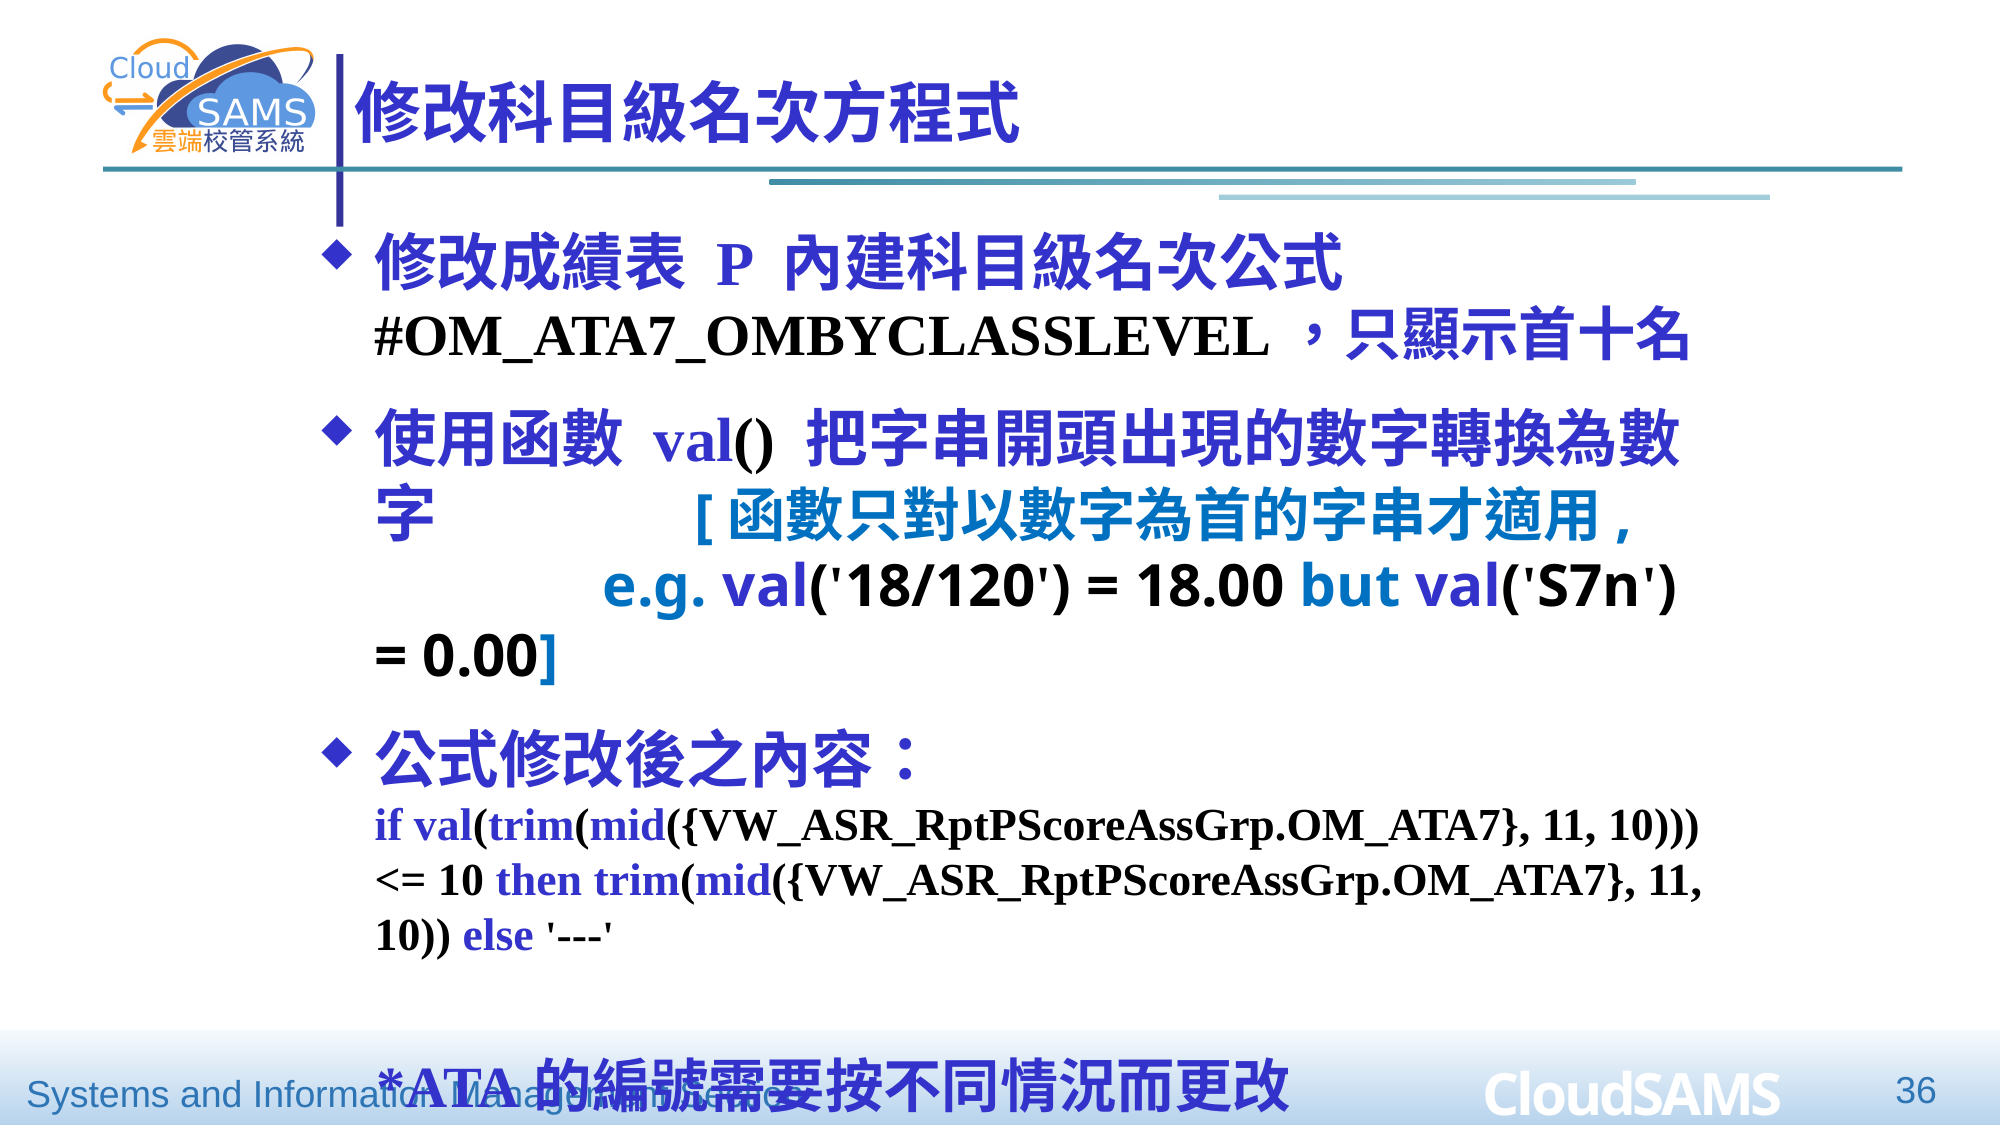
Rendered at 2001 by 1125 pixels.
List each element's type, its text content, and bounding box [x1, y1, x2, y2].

text_box 修改成績表 P 內建科目級名次公式#OM_ATA7_OMBYCLASSLEVEL，只顯示首十名 使用函數 val() 把字串開頭出現的數字轉換為數字 [函數只對以數字為首的字串才適用, e.g. val('18/120') = 18.00 but val('S7n') = 0.00] 公式修改後之內容： if val(trim(mid({VW_ASR_RptPScoreAssGrp.OM_ATA7}, 11, 10))) <= 10 then trim(mid({VW_ASR_RptPScoreAssGrp.OM_ATA7}, 11, 10)) else '---' *ATA的編號需要按不同情況而更改 [303, 215, 1732, 1072]
slide_number 36 [1755, 1059, 1952, 1125]
title 修改科目級名次方程式 [339, 33, 1540, 159]
picture [87, 7, 349, 175]
